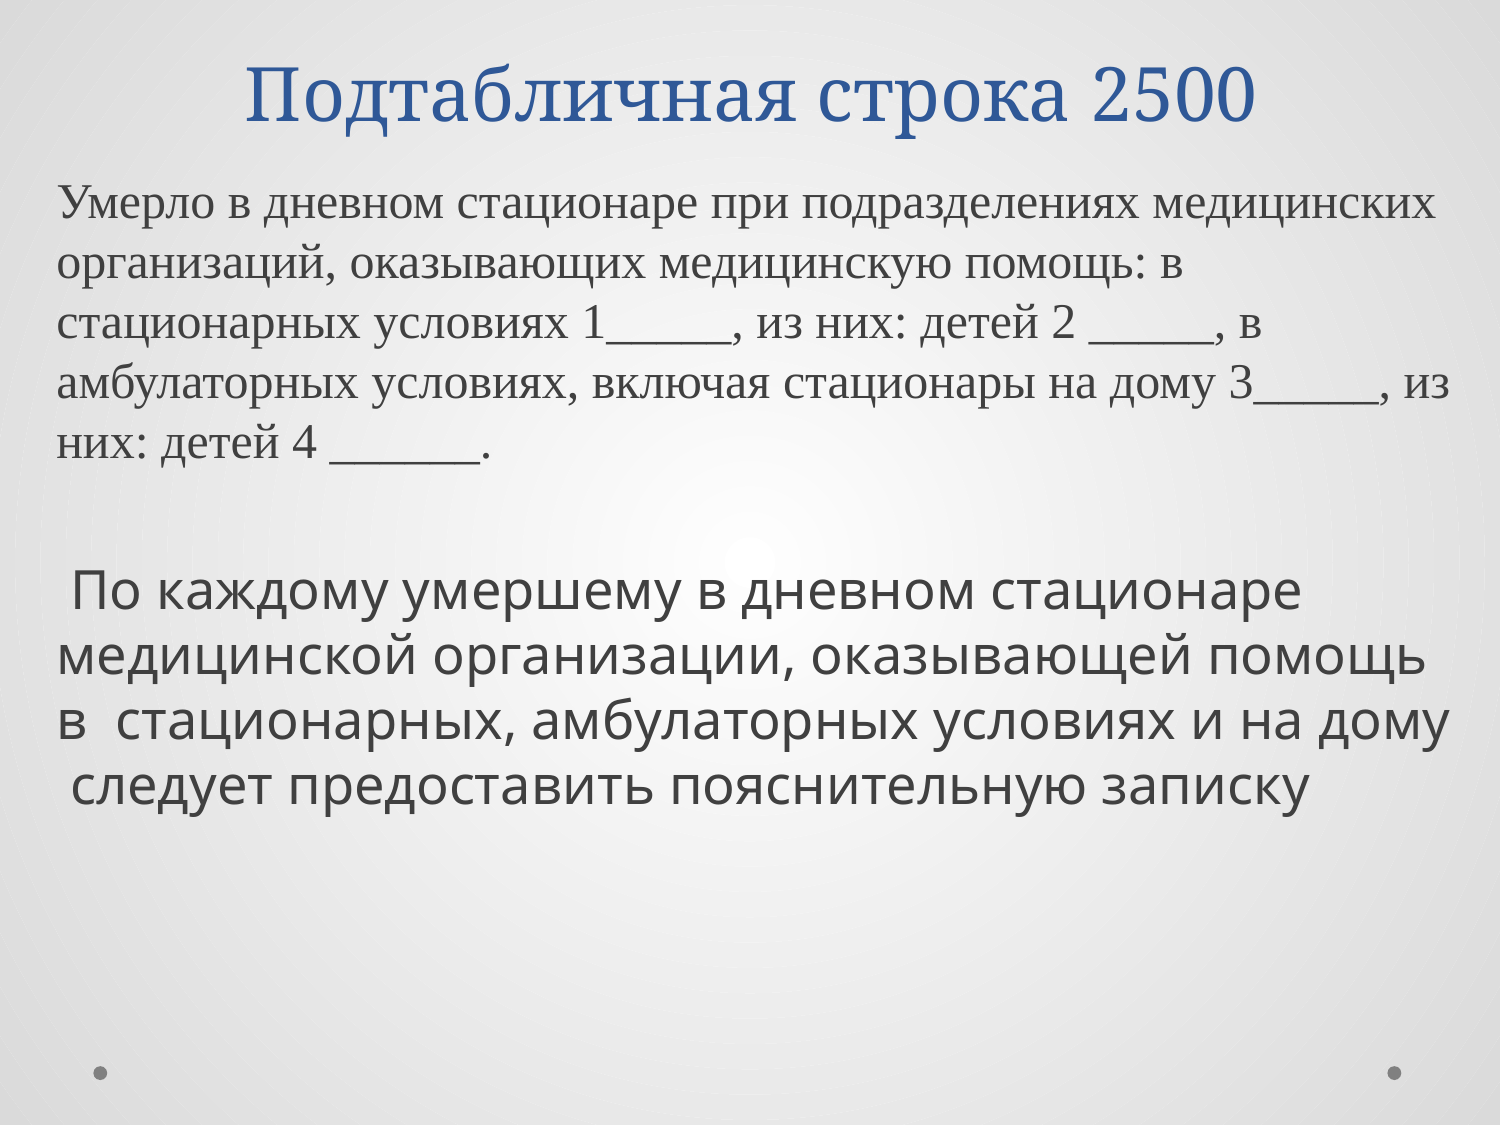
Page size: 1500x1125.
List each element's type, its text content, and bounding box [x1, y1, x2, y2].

list Умерло в дневном стационаре при подразделениях медицинских организаций, оказывающих медицинскую помощь: в стационарных условиях 1_____, из них: детей 2 _____, в амбулаторных условиях, включая стационары на дому 3_____, из них: детей 4 ______. По каждому умершему в дневном стационаре медицинской организации, оказывающей помощь в стационарных, амбулаторных условиях и на дому следует предоставить пояснительную записку [41, 160, 1471, 1005]
title Подтабличная строка 2500 [76, 30, 1427, 145]
